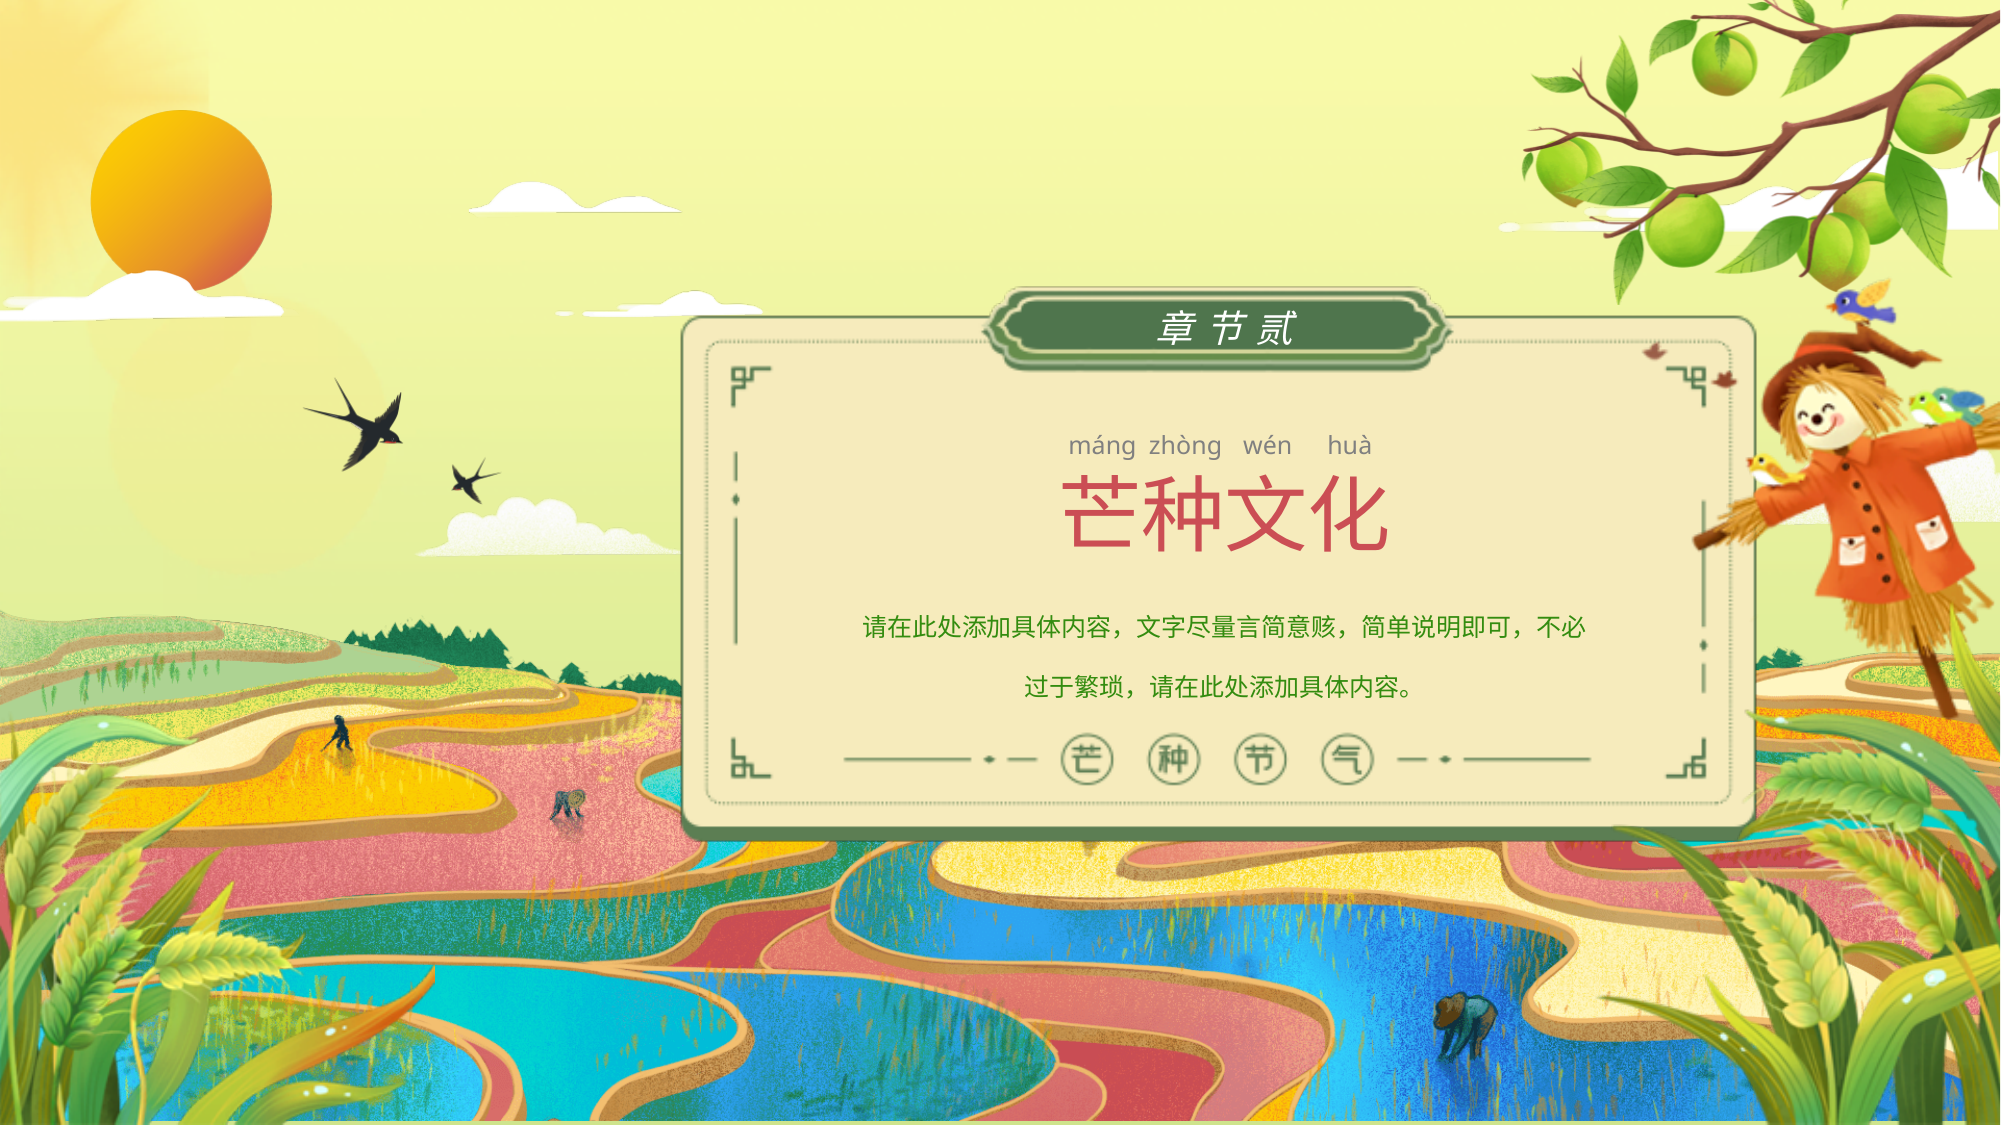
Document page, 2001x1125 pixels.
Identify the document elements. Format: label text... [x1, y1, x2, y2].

text_box 章节贰 [1140, 297, 1309, 358]
text_box 请在此处添加具体内容，文字尽量言简意赅，简单说明即可，不必过于繁琐，请在此处添加具体内容。 [846, 574, 1603, 709]
picture [0, 0, 2001, 1125]
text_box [1041, 421, 1409, 571]
